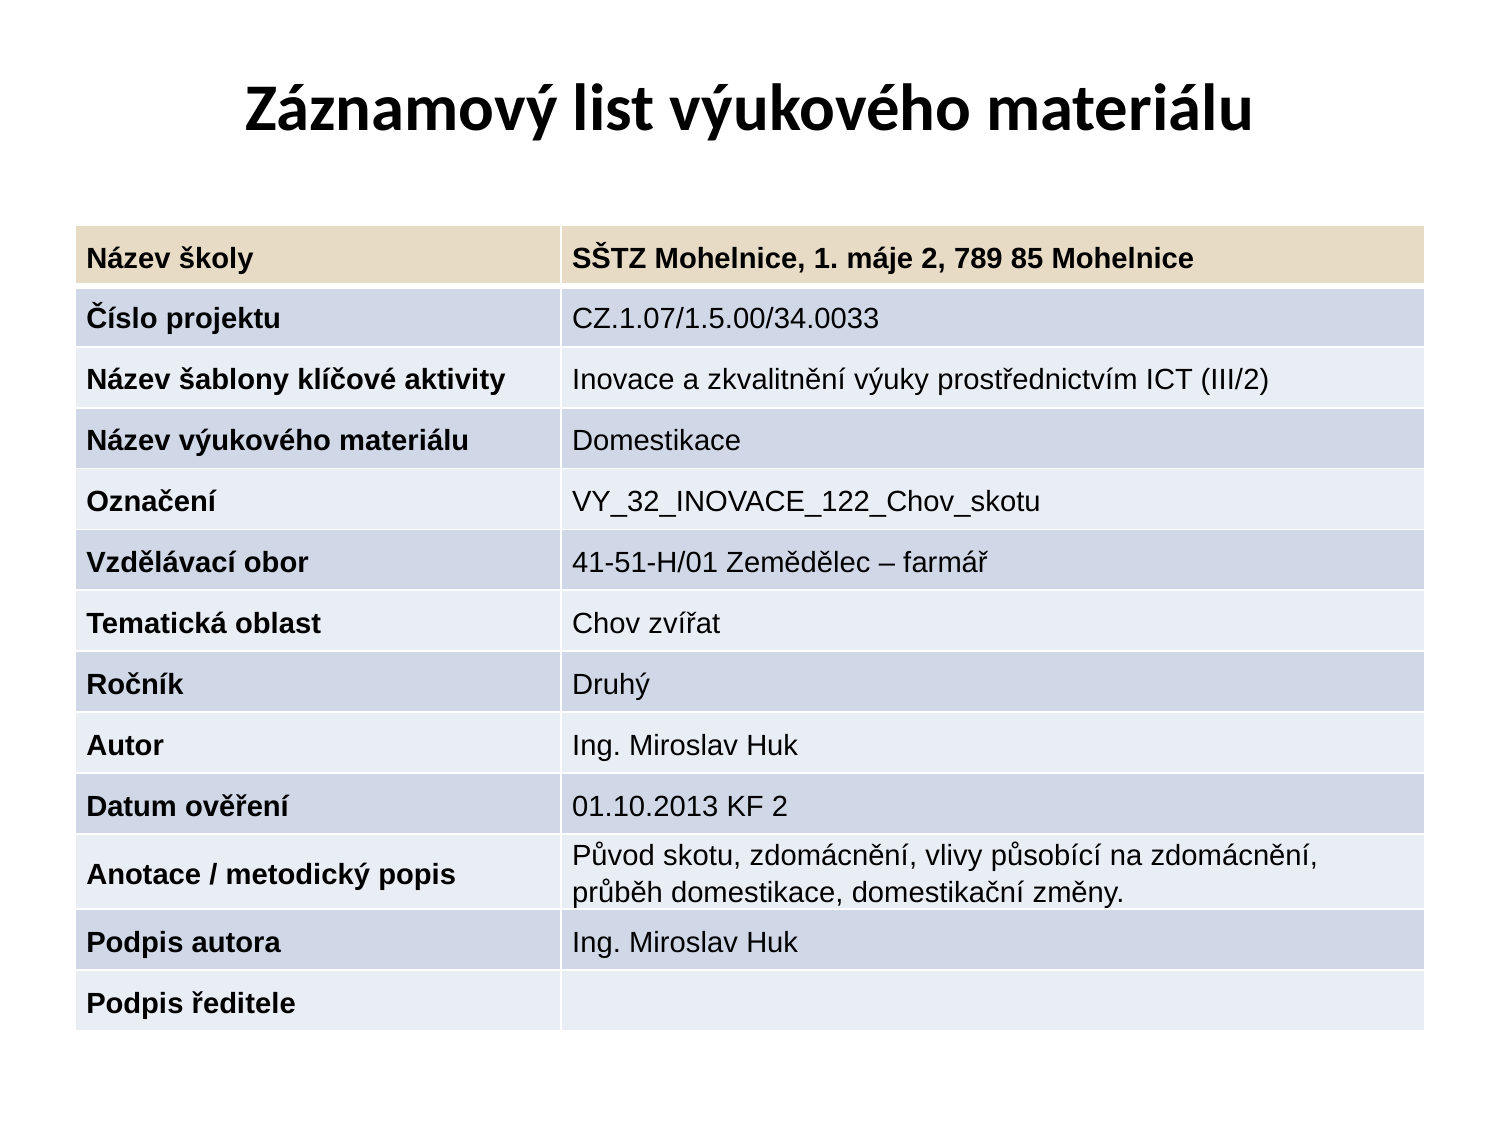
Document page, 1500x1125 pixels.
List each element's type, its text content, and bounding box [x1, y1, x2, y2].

table_cell Název šablony klíčové aktivity [76, 348, 560, 407]
table_cell Označení [76, 469, 560, 529]
table_cell Vzdělávací obor [76, 530, 560, 589]
table_cell 01.10.2013 KF 2 [562, 774, 1424, 833]
table_cell Datum ověření [76, 774, 560, 833]
table_cell 41-51-H/01 Zemědělec – farmář [562, 530, 1424, 589]
table_cell Původ skotu, zdomácnění, vlivy působící na zdomácnění, průběh domestikace, domestikační změny. [562, 835, 1424, 908]
table_header Název školy [76, 226, 560, 283]
table_cell Chov zvířat [562, 591, 1424, 650]
table_cell Autor [76, 713, 560, 772]
table_header SŠTZ Mohelnice, 1. máje 2, 789 85 Mohelnice [562, 226, 1424, 283]
table_cell Číslo projektu [76, 289, 560, 346]
table_cell Anotace / metodický popis [76, 835, 560, 908]
table_cell VY_32_INOVACE_122_Chov_skotu [562, 469, 1424, 529]
table_cell Ročník [76, 652, 560, 711]
table_cell CZ.1.07/1.5.00/34.0033 [562, 289, 1424, 346]
table_cell Domestikace [562, 409, 1424, 468]
table_cell Podpis autora [76, 910, 560, 969]
table_cell Inovace a zkvalitnění výuky prostřednictvím ICT (III/2) [562, 348, 1424, 407]
table_cell Druhý [562, 652, 1424, 711]
table_cell Podpis ředitele [76, 971, 560, 1030]
table_cell Tematická oblast [76, 591, 560, 650]
text_box Záznamový list výukového materiálu [74, 45, 1425, 163]
table_cell Název výukového materiálu [76, 409, 560, 468]
table_cell [562, 971, 1424, 1030]
table_cell Ing. Miroslav Huk [562, 910, 1424, 969]
table_cell Ing. Miroslav Huk [562, 713, 1424, 772]
